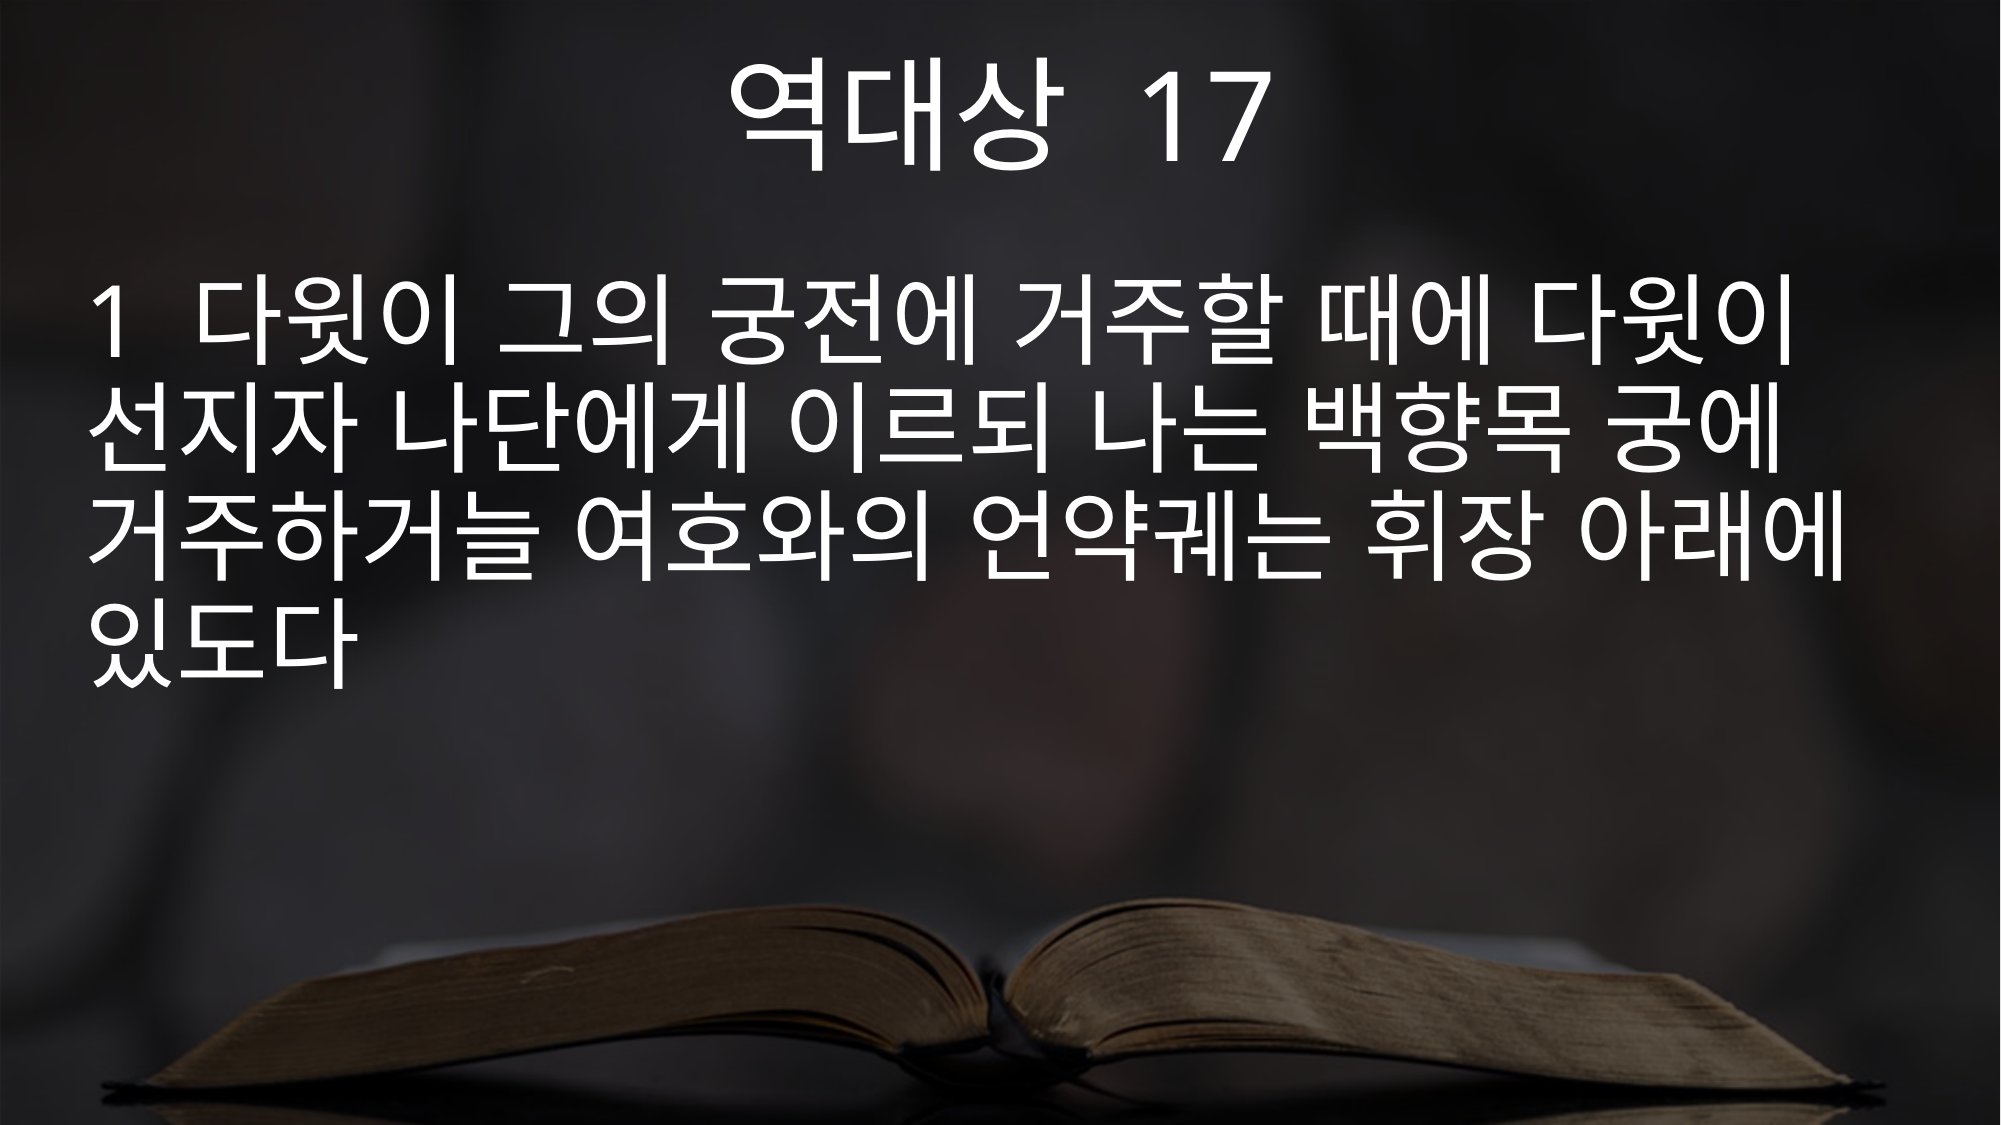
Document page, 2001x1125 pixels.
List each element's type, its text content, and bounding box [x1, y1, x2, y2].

footer 역대상 17 [0, 32, 2000, 192]
picture [0, 0, 2001, 1125]
list 1 다윗이 그의 궁전에 거주할 때에 다윗이 선지자 나단에게 이르되 나는 백향목 궁에 거주하거늘 여호와의 언약궤는 휘장 아래에 있도다 [69, 263, 1953, 423]
